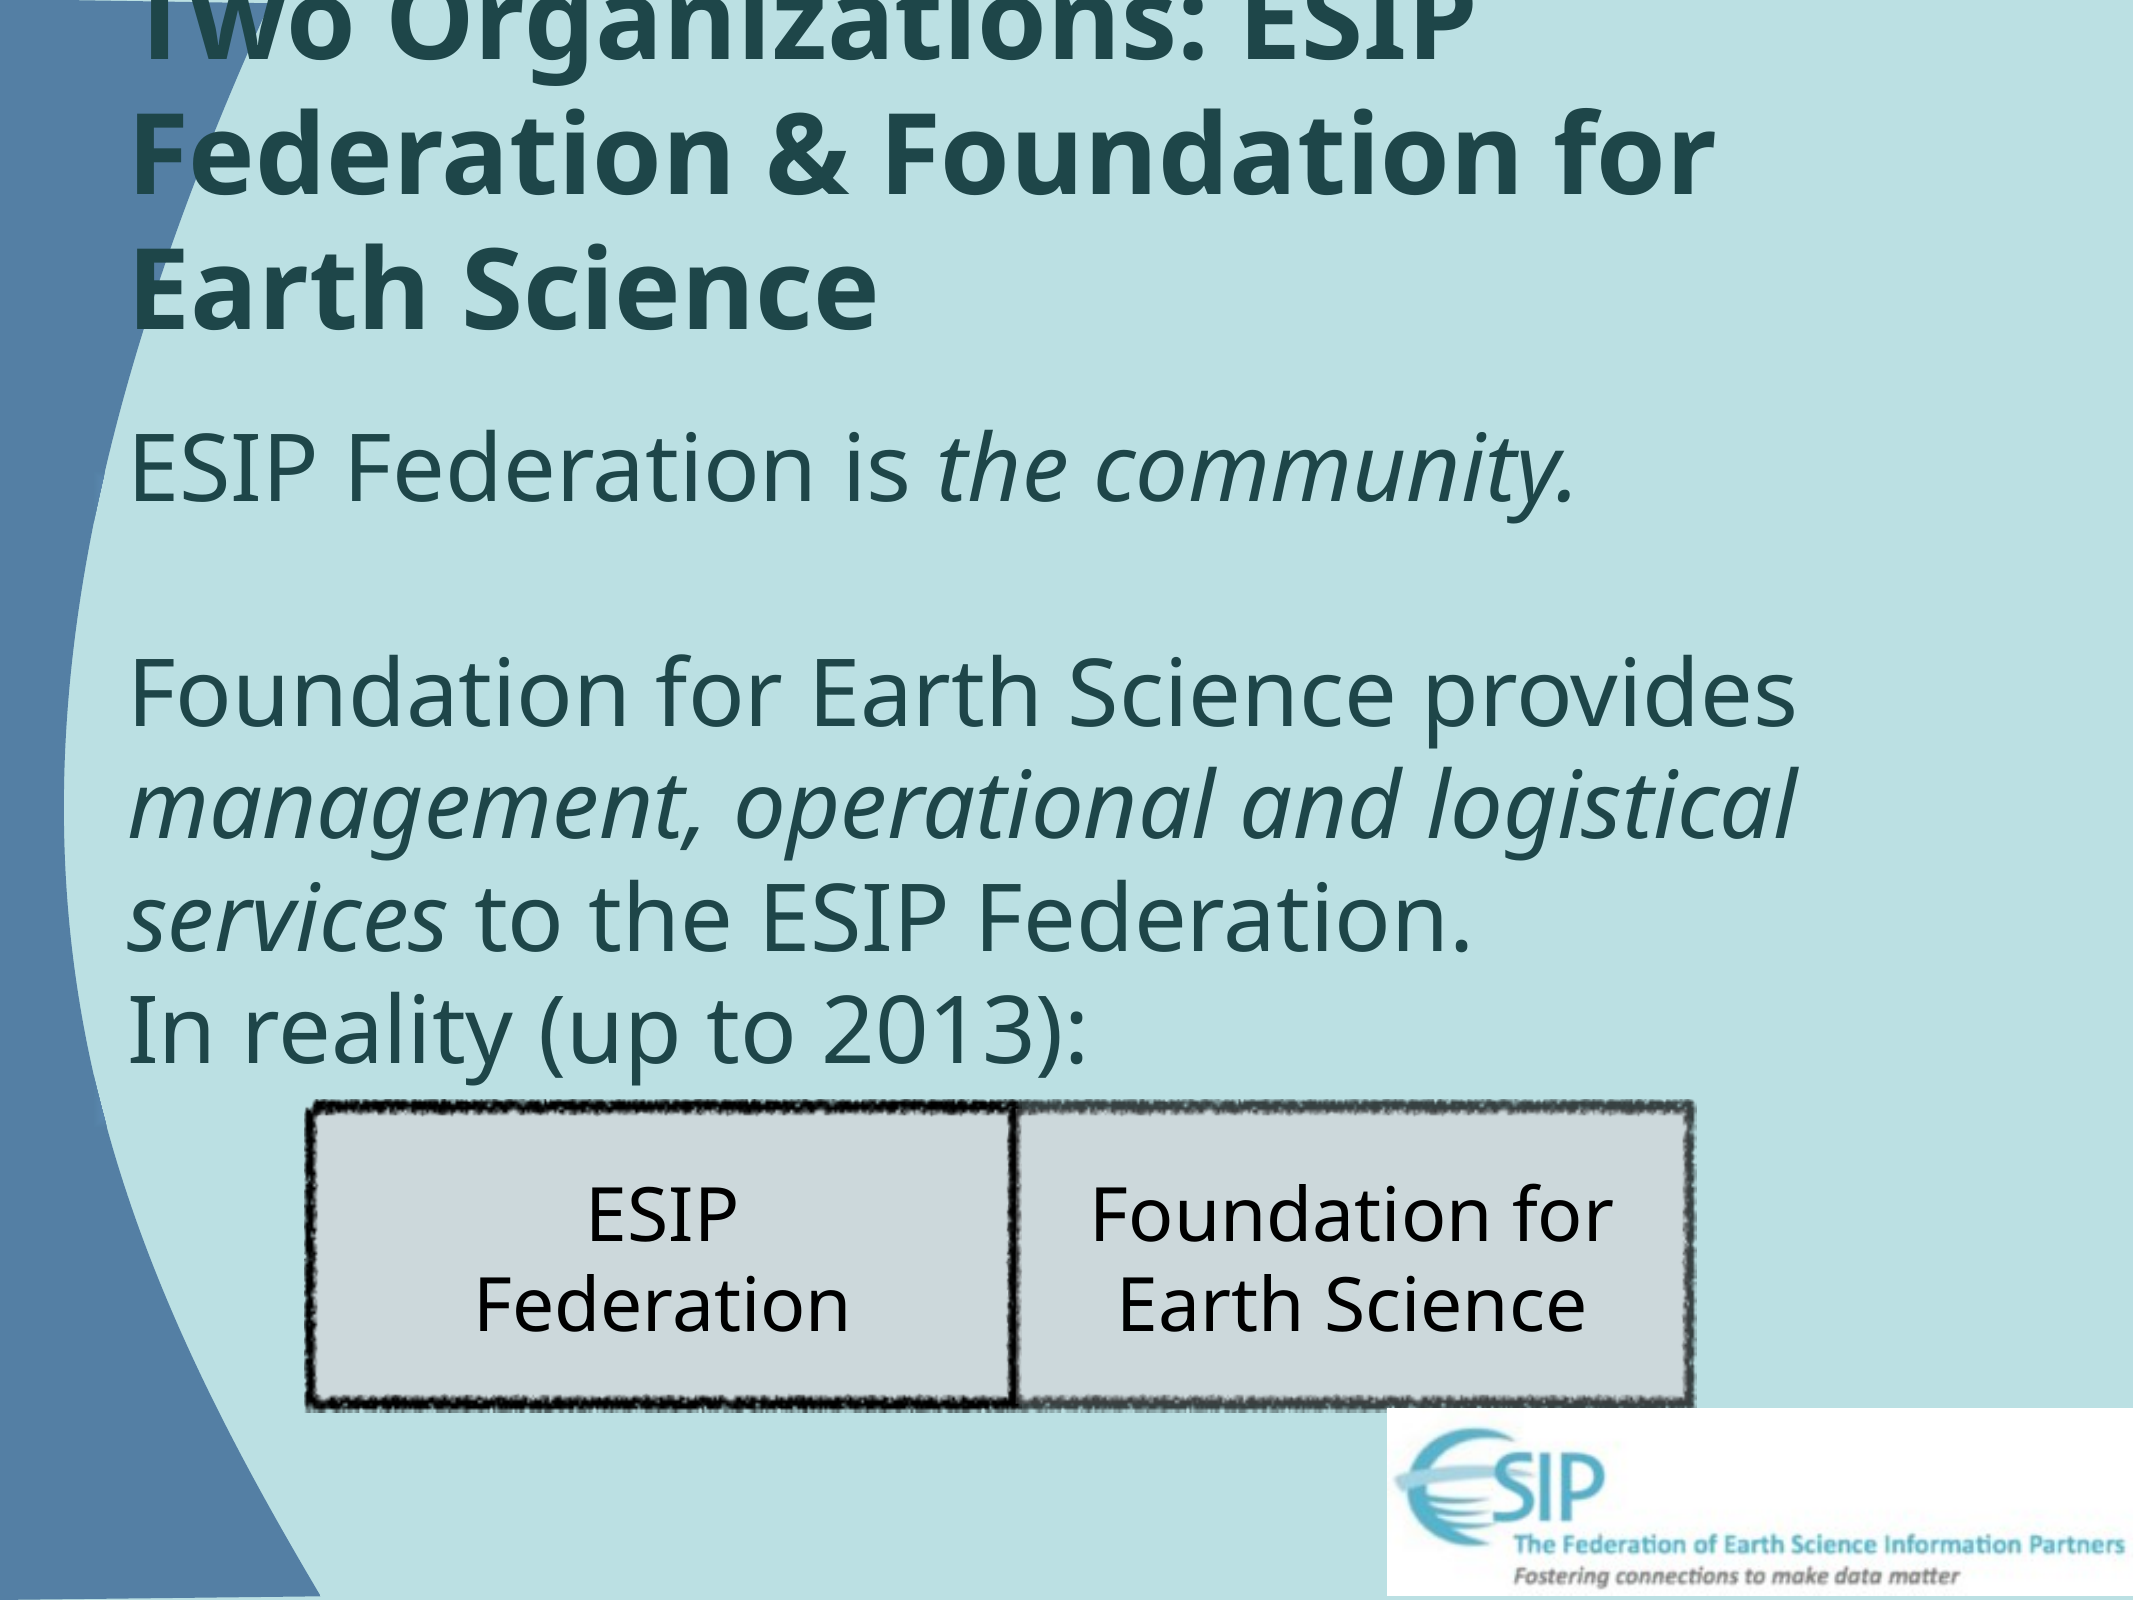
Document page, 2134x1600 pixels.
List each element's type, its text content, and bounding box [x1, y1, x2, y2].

list ESIP Federation is the community. Foundation for Earth Science provides management, operational and logistical services to the ESIP Federation. In reality (up to 2013): [106, 386, 2028, 1517]
picture [1387, 1408, 2134, 1597]
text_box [303, 1099, 1007, 1413]
title Two Organizations: ESIP Federation & Foundation for Earth Science [106, 63, 2028, 374]
text_box [0, 0, 321, 1600]
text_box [1008, 1099, 1697, 1413]
